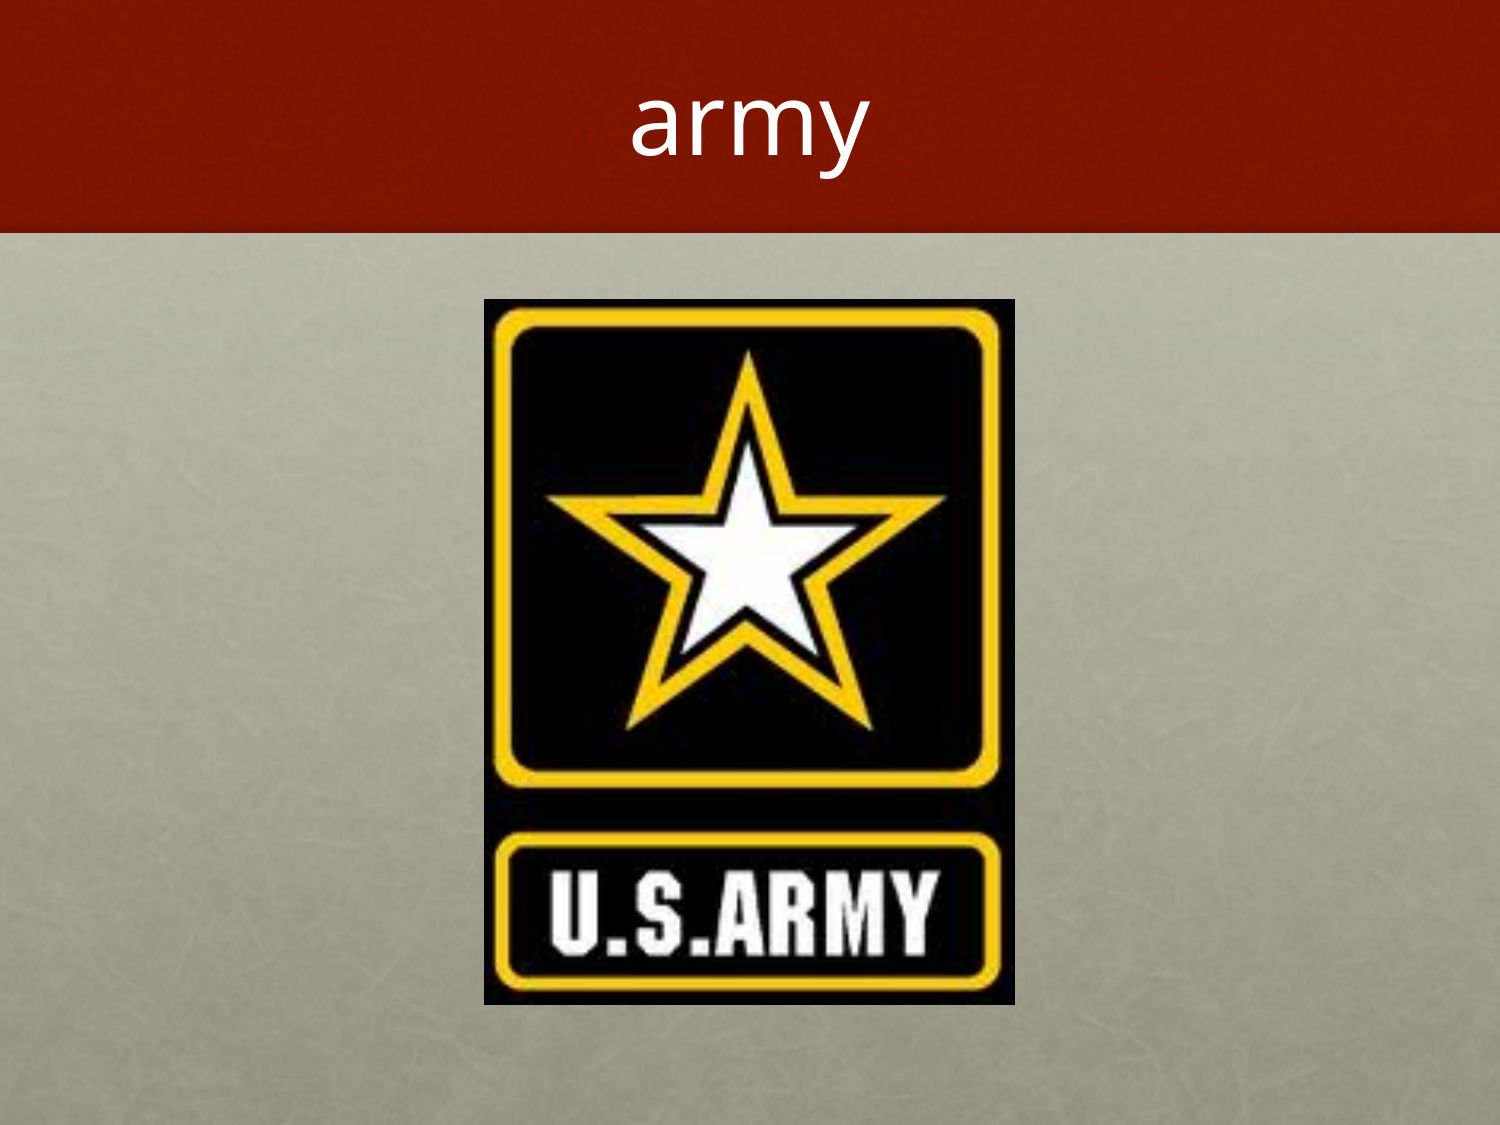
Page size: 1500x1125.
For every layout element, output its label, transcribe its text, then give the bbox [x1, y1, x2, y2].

title army [127, 10, 1372, 221]
picture [0, 214, 1500, 1125]
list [127, 299, 1373, 1006]
